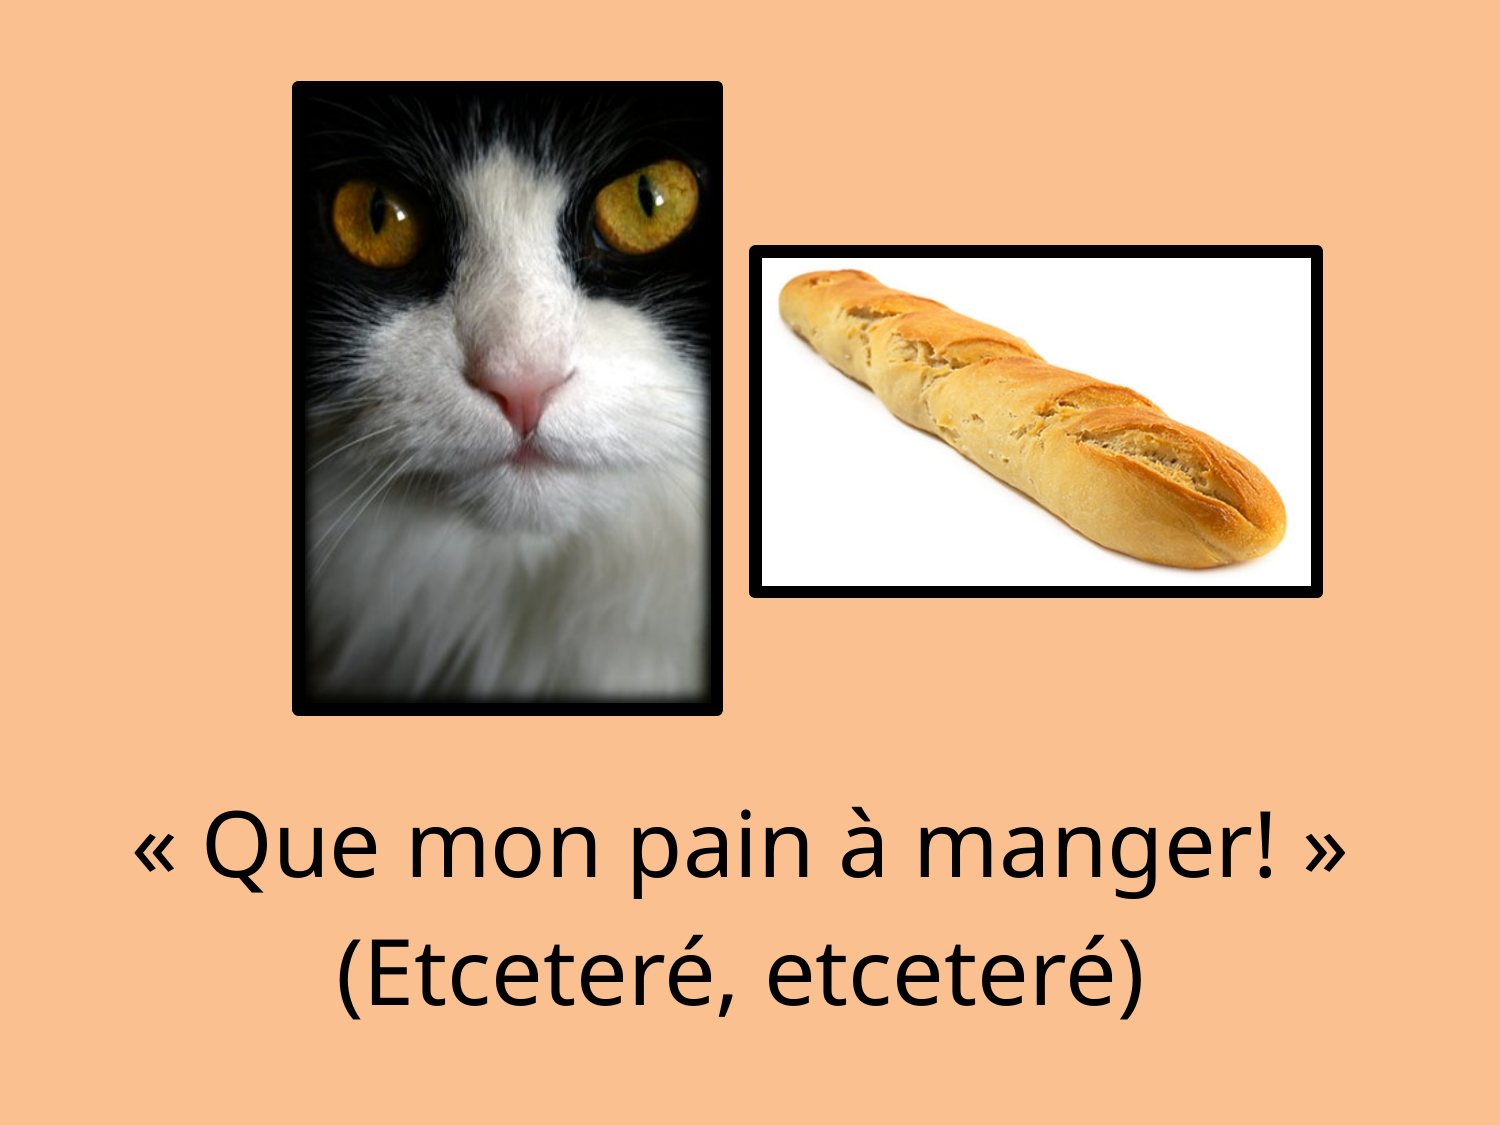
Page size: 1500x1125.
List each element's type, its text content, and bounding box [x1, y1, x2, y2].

picture [304, 93, 712, 704]
picture [761, 257, 1311, 587]
list « Que mon pain à manger! » (Etceteré, etceteré) [28, 778, 1454, 1067]
